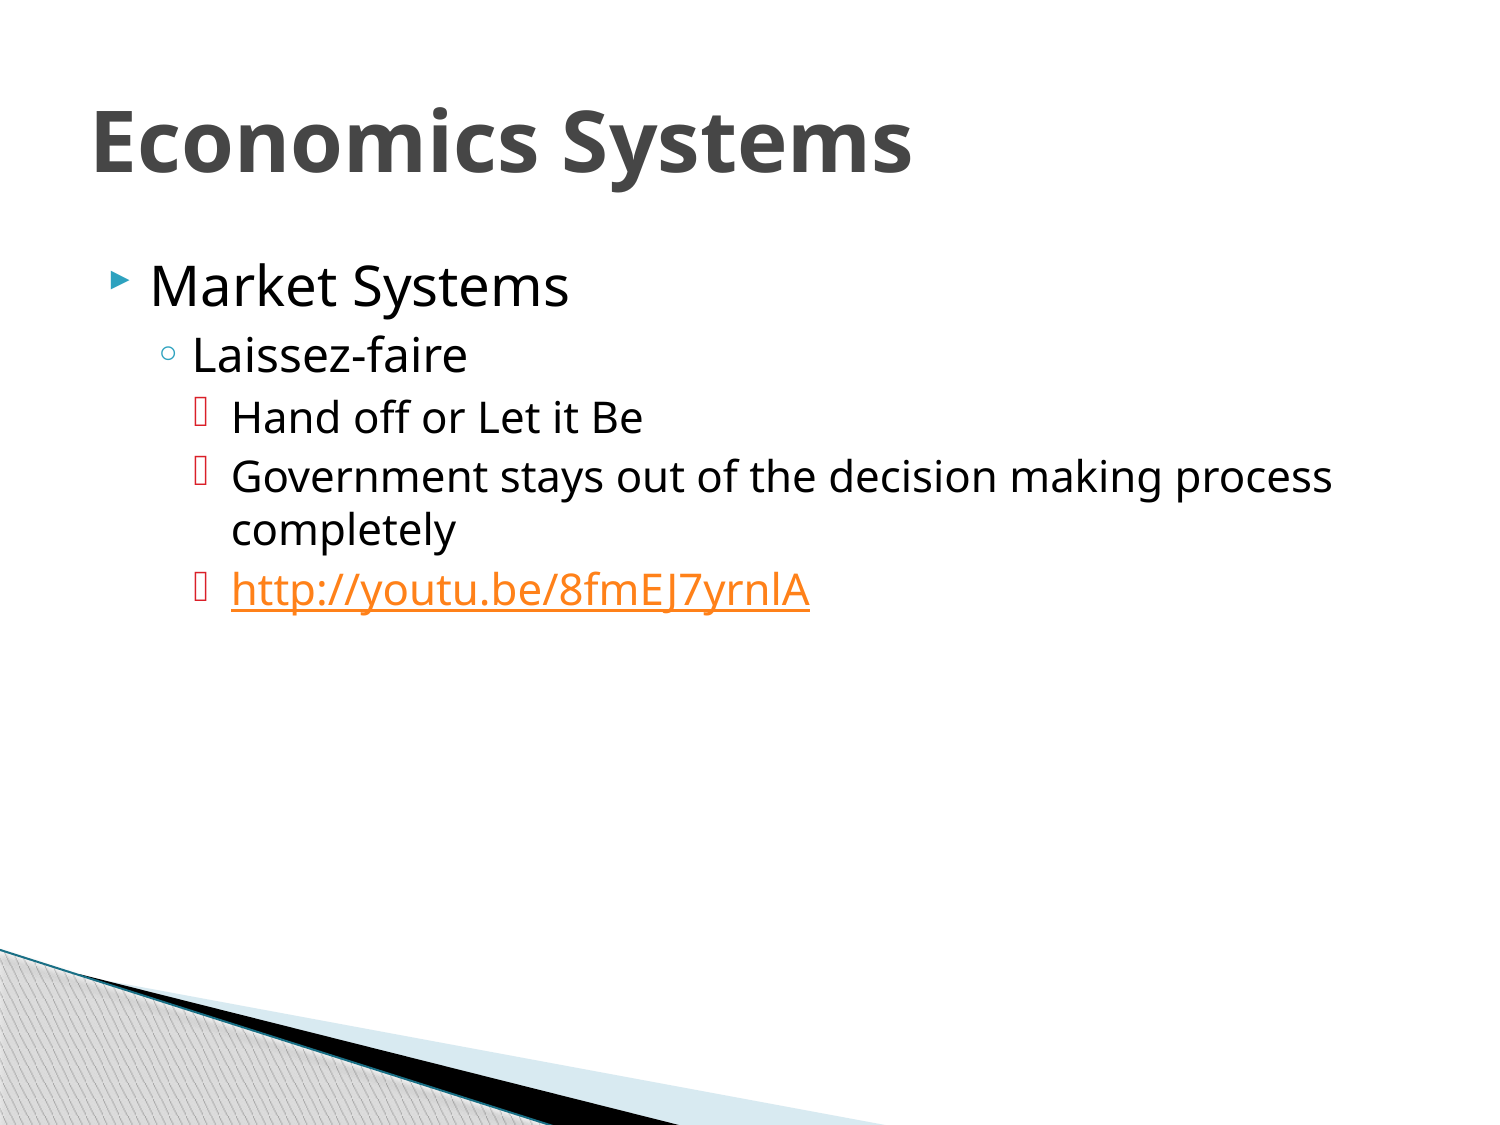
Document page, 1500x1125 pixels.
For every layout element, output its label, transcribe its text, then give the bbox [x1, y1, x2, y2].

list Market Systems Laissez-faire Hand off or Let it Be Government stays out of the decision making process completely http://youtu.be/8fmEJ7yrnlA [75, 243, 1425, 986]
title Economics Systems [75, 45, 1425, 233]
